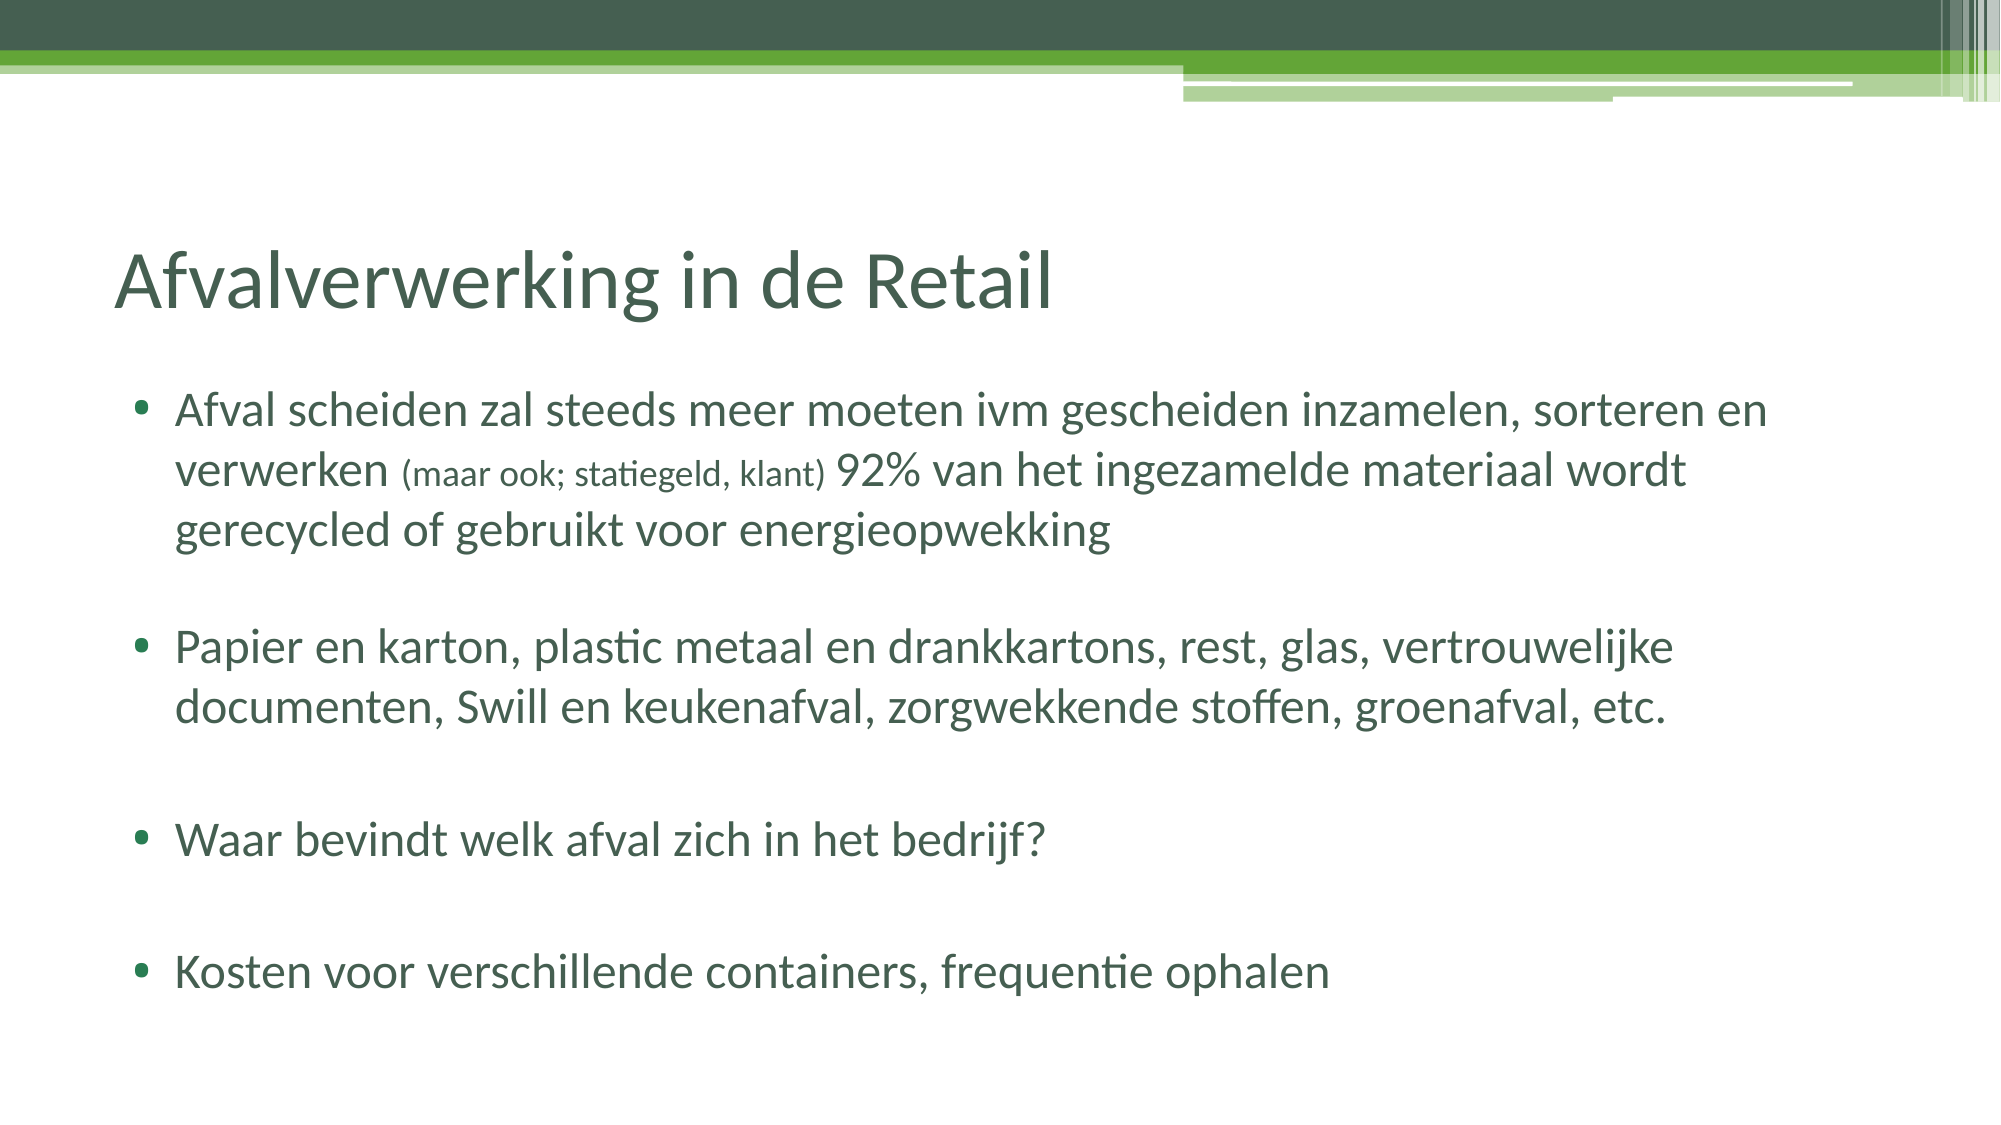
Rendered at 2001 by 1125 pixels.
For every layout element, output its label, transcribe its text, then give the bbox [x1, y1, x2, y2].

list Afval scheiden zal steeds meer moeten ivm gescheiden inzamelen, sorteren en verwerken (maar ook; statiegeld, klant) 92% van het ingezamelde materiaal wordt gerecycled of gebruikt voor energieopwekking Papier en karton, plastic metaal en drankkartons, rest, glas, vertrouwelijke documenten, Swill en keukenafval, zorgwekkende stoffen, groenafval, etc. Waar bevindt welk afval zich in het bedrijf? Kosten voor verschillende containers, frequentie ophalen [99, 368, 1900, 1079]
title Afvalverwerking in de Retail [99, 187, 1900, 363]
